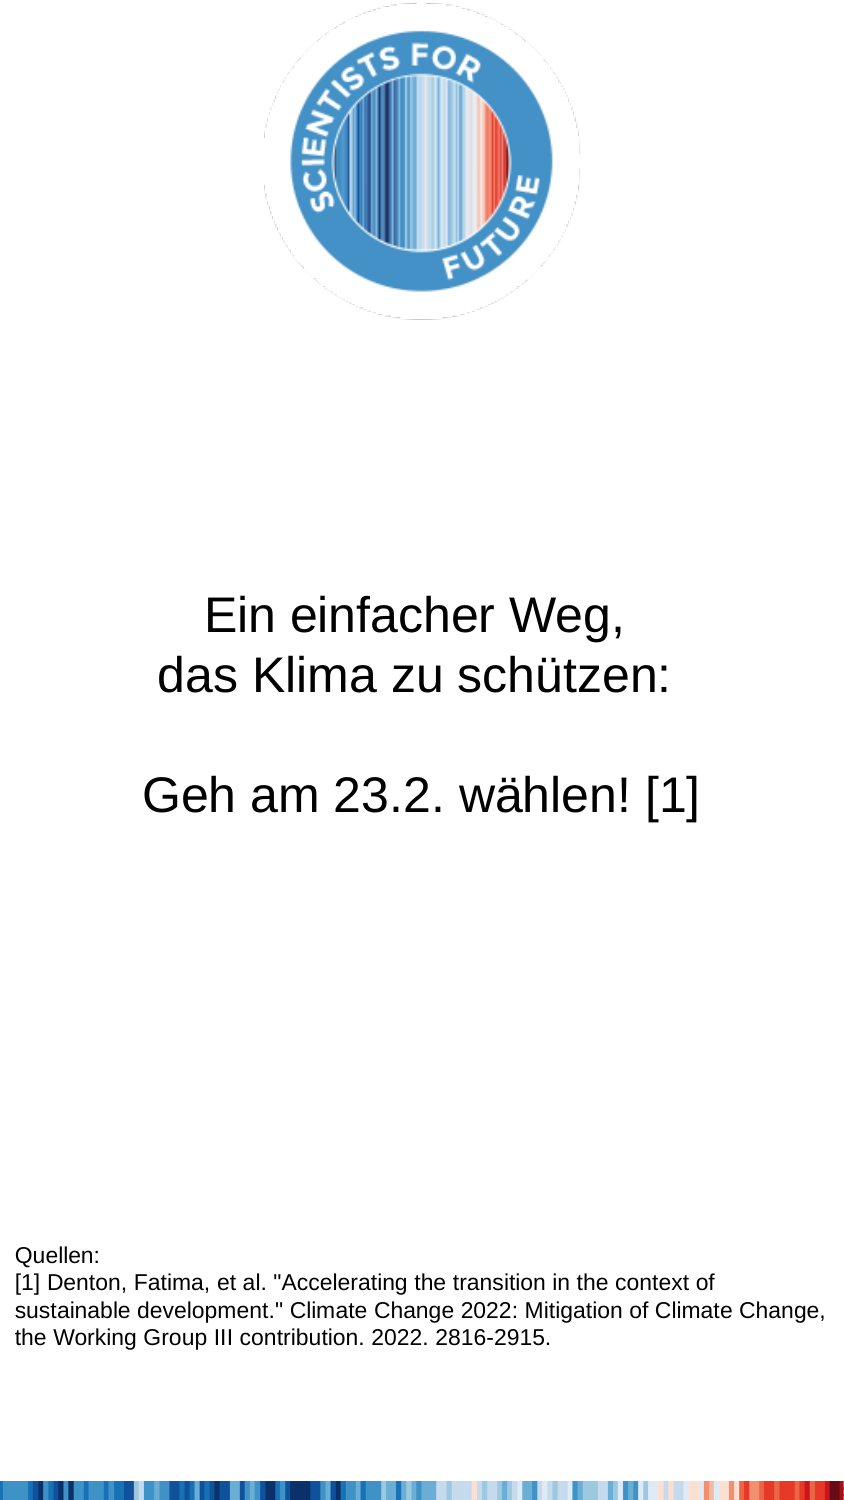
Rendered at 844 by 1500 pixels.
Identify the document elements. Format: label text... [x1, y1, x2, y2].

picture [0, 1481, 844, 1500]
picture [263, 2, 581, 323]
text_box Ein einfacher Weg, das Klima zu schützen: Geh am 23.2. wählen! [1] [0, 574, 844, 830]
text_box Quellen: [1] Denton, Fatima, et al. "Accelerating the transition in the context of sustainable development." Climate Change 2022: Mitigation of Climate Change, the Working Group III contribution. 2022. 2816-2915. [0, 1232, 844, 1358]
